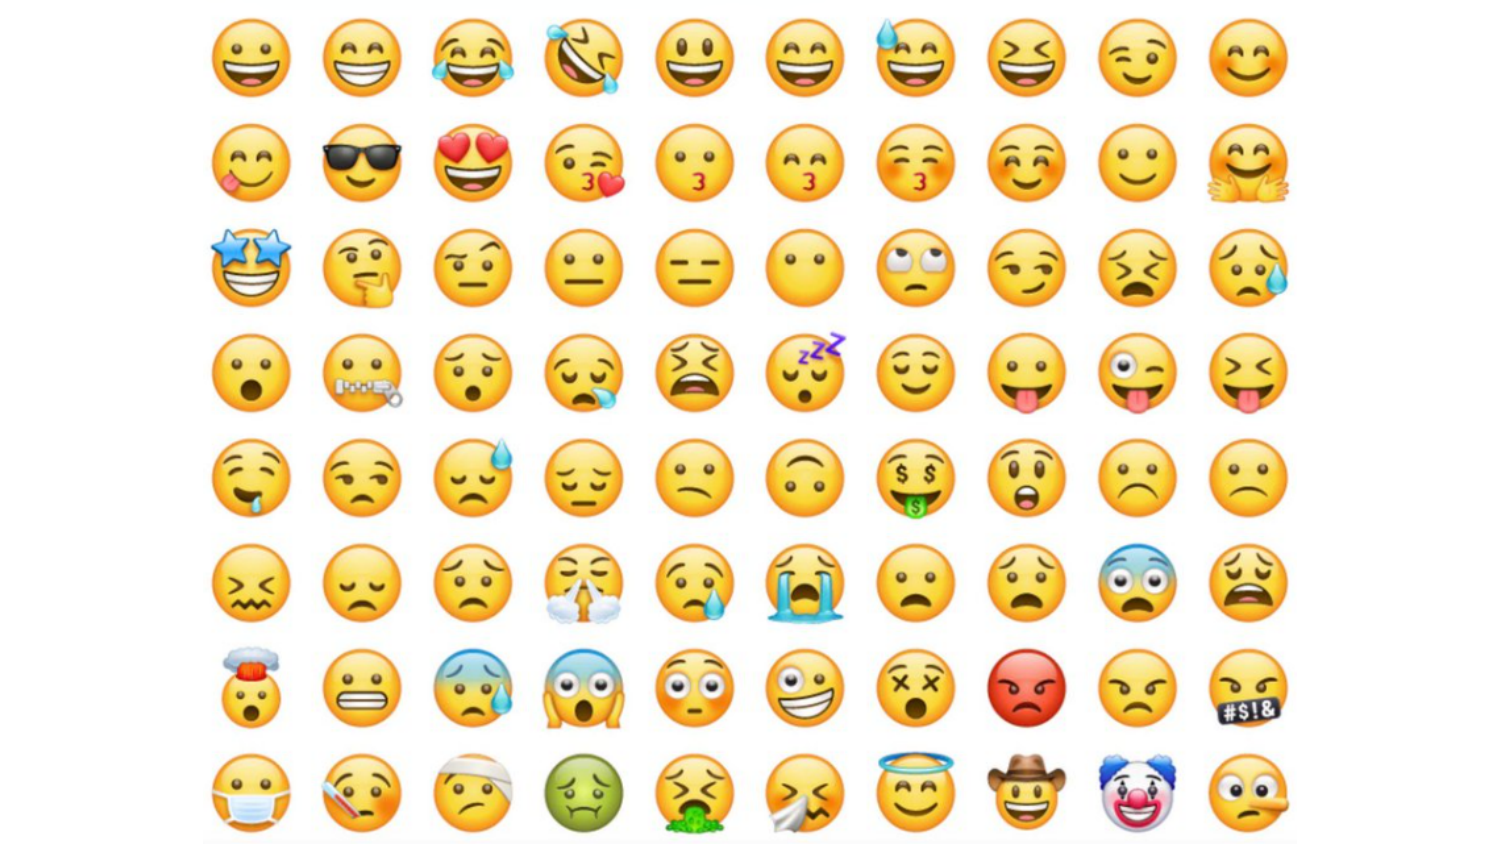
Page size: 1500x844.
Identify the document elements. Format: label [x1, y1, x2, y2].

picture [203, 0, 1297, 844]
